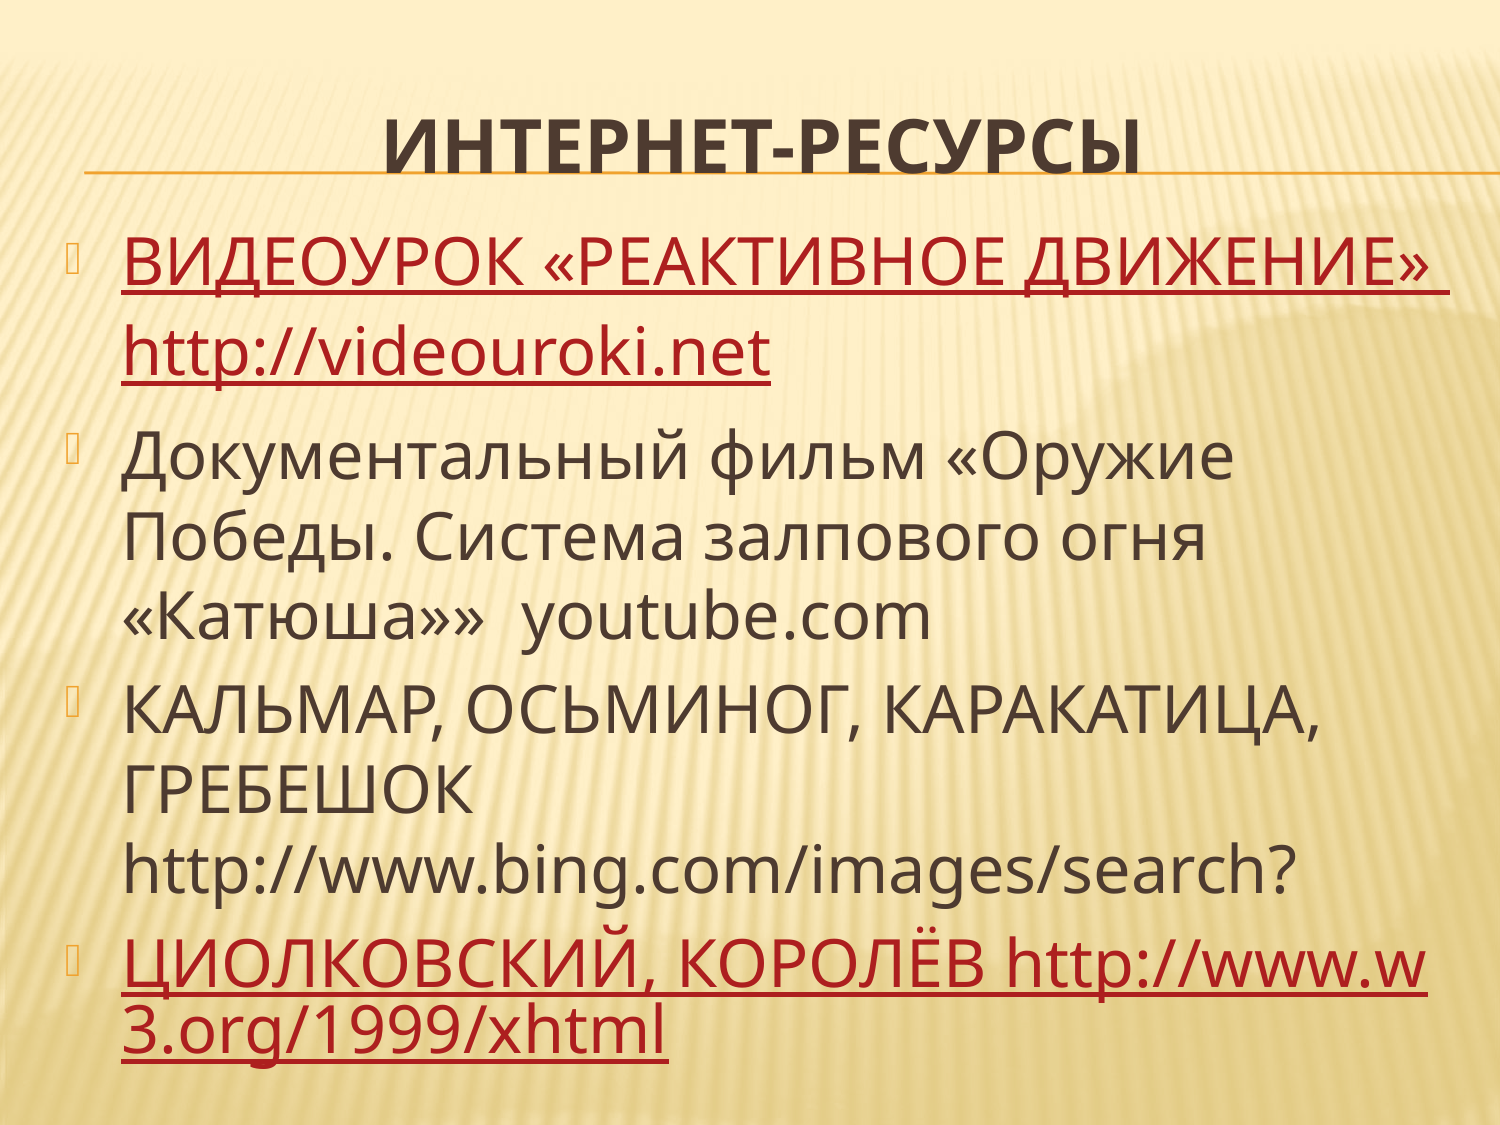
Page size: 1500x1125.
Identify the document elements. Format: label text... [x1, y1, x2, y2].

title ИНТЕРНЕТ-ресурсы [50, 75, 1475, 210]
list ВИДЕОУРОК «РЕАКТИВНОЕ ДВИЖЕНИЕ» http://videouroki.net Документальный фильм «Оружие Победы. Система залпового огня «Катюша»» youtube.com КАЛЬМАР, ОСЬМИНОГ, КАРАКАТИЦА, ГРЕБЕШОК http://www.bing.com/images/search? ЦИОЛКОВСКИЙ, КОРОЛЁВ http://www.w3.org/1999/xhtml [50, 210, 1475, 1043]
